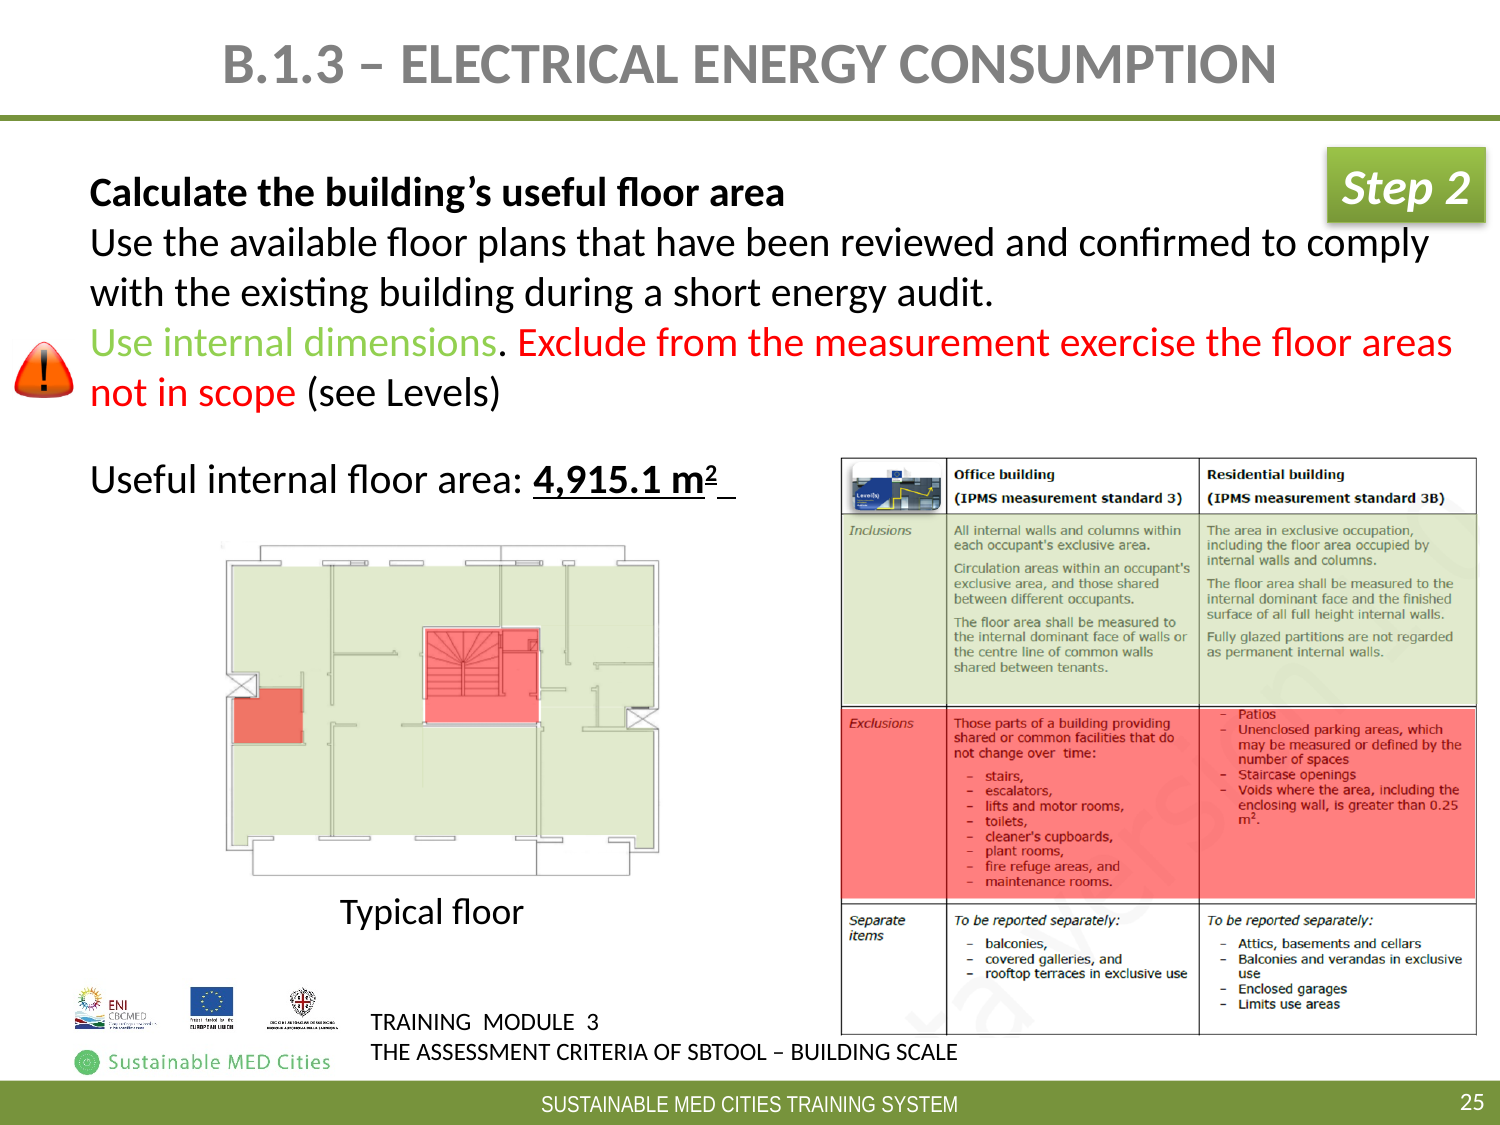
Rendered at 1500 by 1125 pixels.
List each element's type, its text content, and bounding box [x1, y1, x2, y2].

list Calculate the building’s useful floor area Use the available floor plans that have been reviewed and confirmed to comply with the existing building during a short energy audit. Use internal dimensions. Exclude from the measurement exercise the floor areas not in scope (see Levels) Useful internal floor area: 4,915.1 m2 [75, 157, 1477, 441]
text_box Step 2 [1327, 147, 1486, 223]
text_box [199, 541, 666, 941]
picture [837, 454, 1480, 1038]
slide_number 25 [1149, 1078, 1500, 1125]
picture [62, 978, 356, 1080]
picture [12, 339, 76, 401]
title B.1.3 – ELECTRICAL ENERGY CONSUMPTION [0, 0, 1500, 121]
